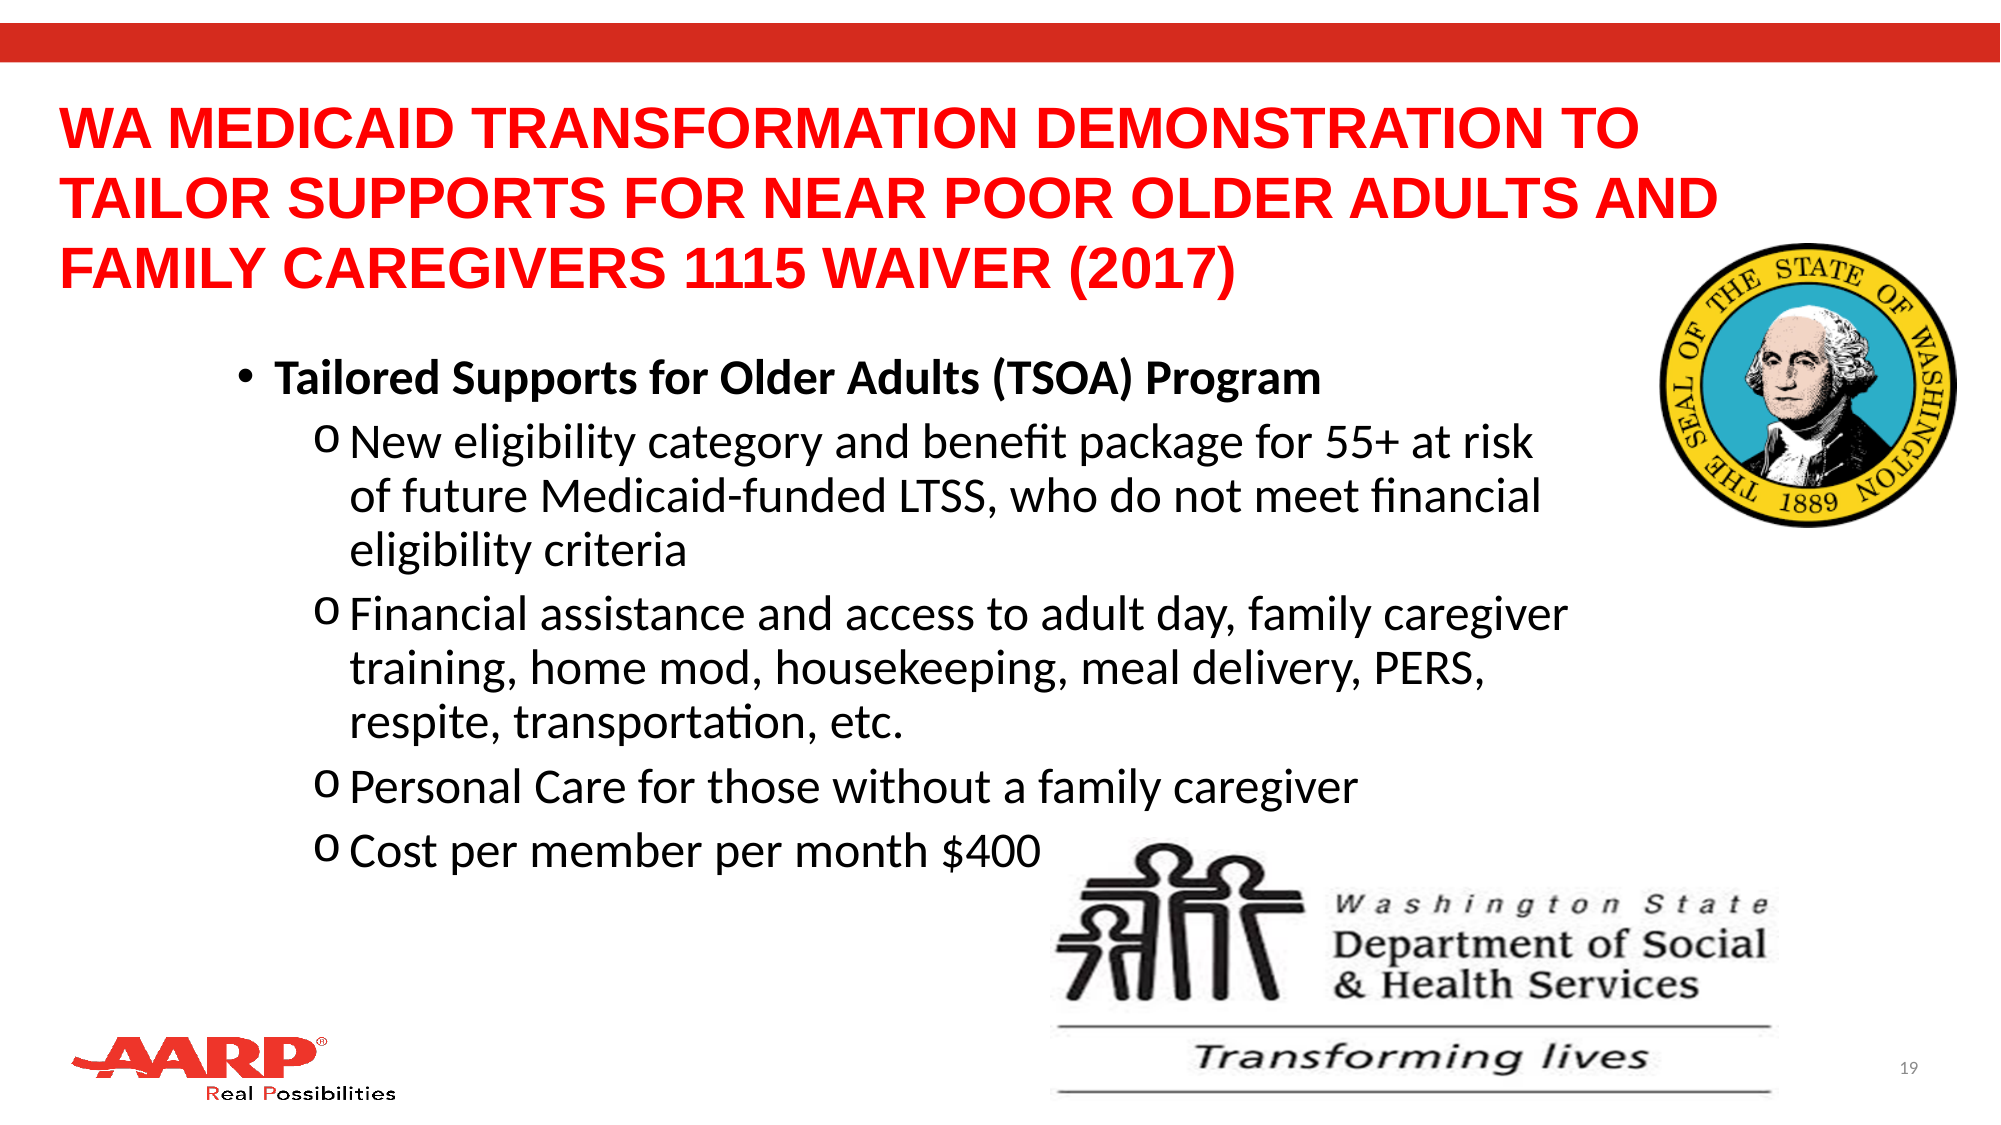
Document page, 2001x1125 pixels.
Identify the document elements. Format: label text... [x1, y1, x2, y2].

text_box [321, 819, 1660, 1122]
text_box WA MEDICAID TRANSFORMATION DEMONSTRATION TO TAILOR SUPPORTS FOR NEAR POOR OLDER ADULTS AND FAMILY CAREGIVERS 1115 WAIVER (2017) [44, 65, 1779, 324]
picture [1659, 243, 1957, 528]
list Tailored Supports for Older Adults (TSOA) Program New eligibility category and benefit package for 55+ at risk of future Medicaid-funded LTSS, who do not meet financial eligibility criteria Financial assistance and access to adult day, family caregiver training, home mod, housekeeping, meal delivery, PERS, respite, transportation, etc. Personal Care for those without a family caregiver Cost per member per month $400 [221, 343, 1602, 1044]
picture [1050, 837, 1779, 1104]
picture [71, 1037, 321, 1100]
